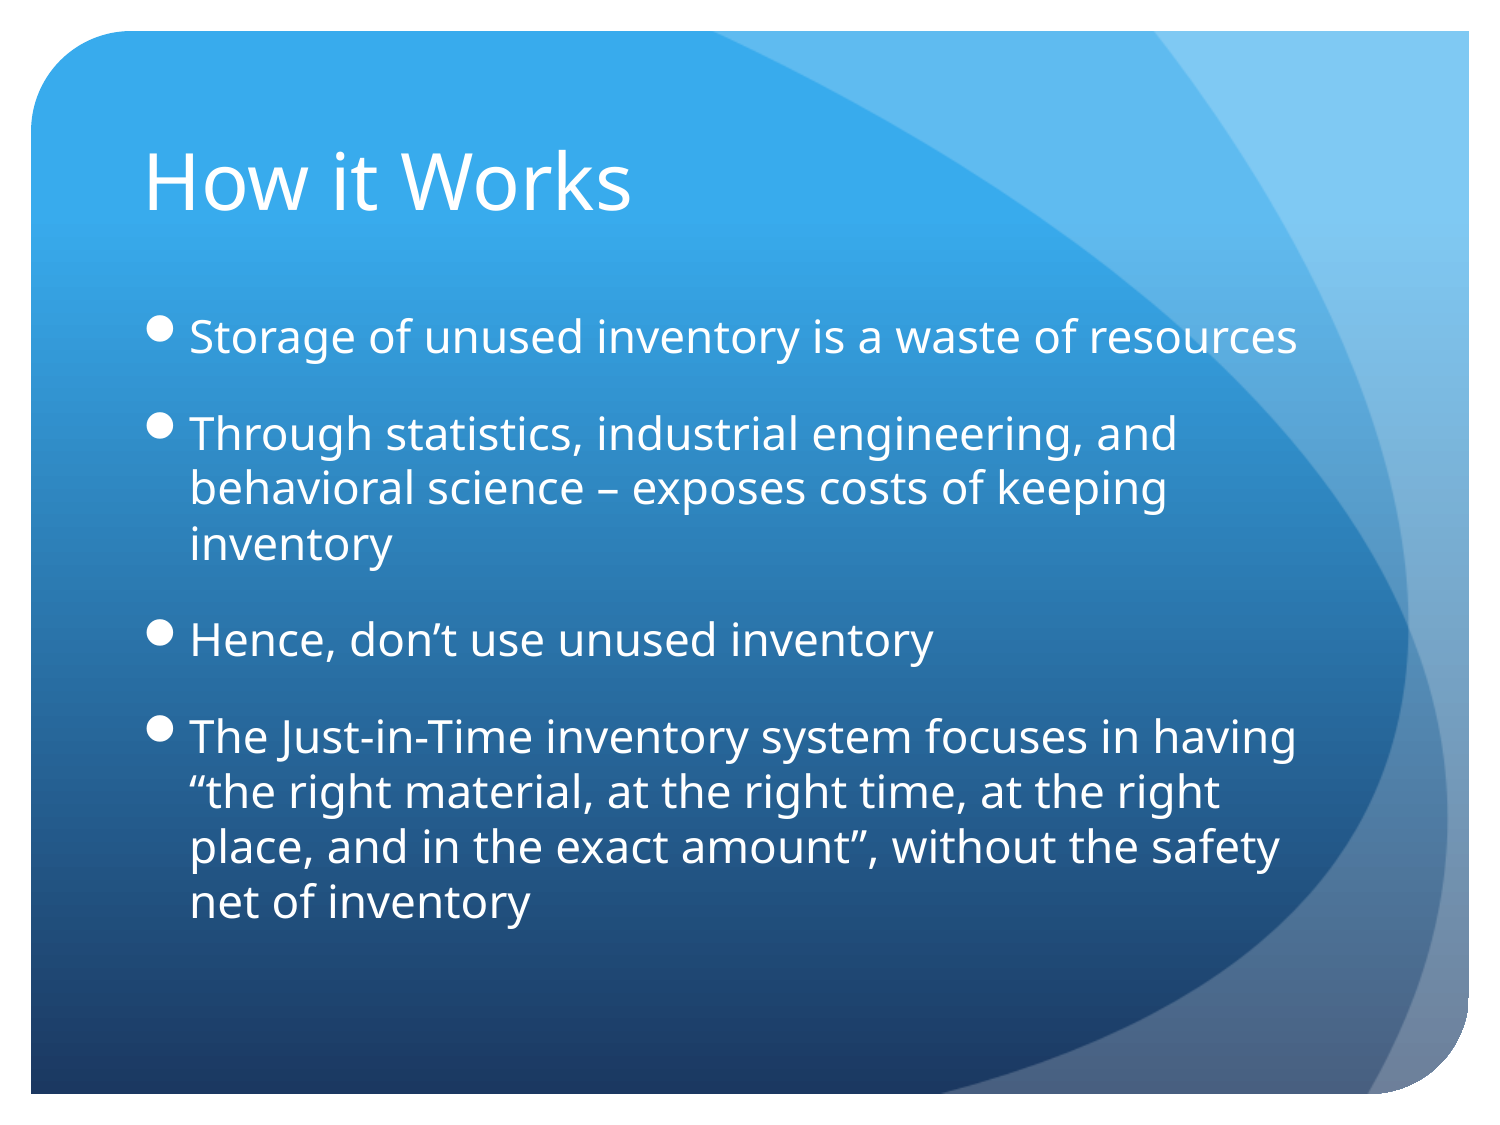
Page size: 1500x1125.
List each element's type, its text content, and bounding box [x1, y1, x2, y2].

list Storage of unused inventory is a waste of resources Through statistics, industrial engineering, and behavioral science – exposes costs of keeping inventory Hence, don’t use unused inventory The Just-in-Time inventory system focuses in having “the right material, at the right time, at the right place, and in the exact amount”, without the safety net of inventory [127, 299, 1372, 991]
picture [24, 30, 1473, 1094]
title How it Works [127, 62, 1372, 234]
